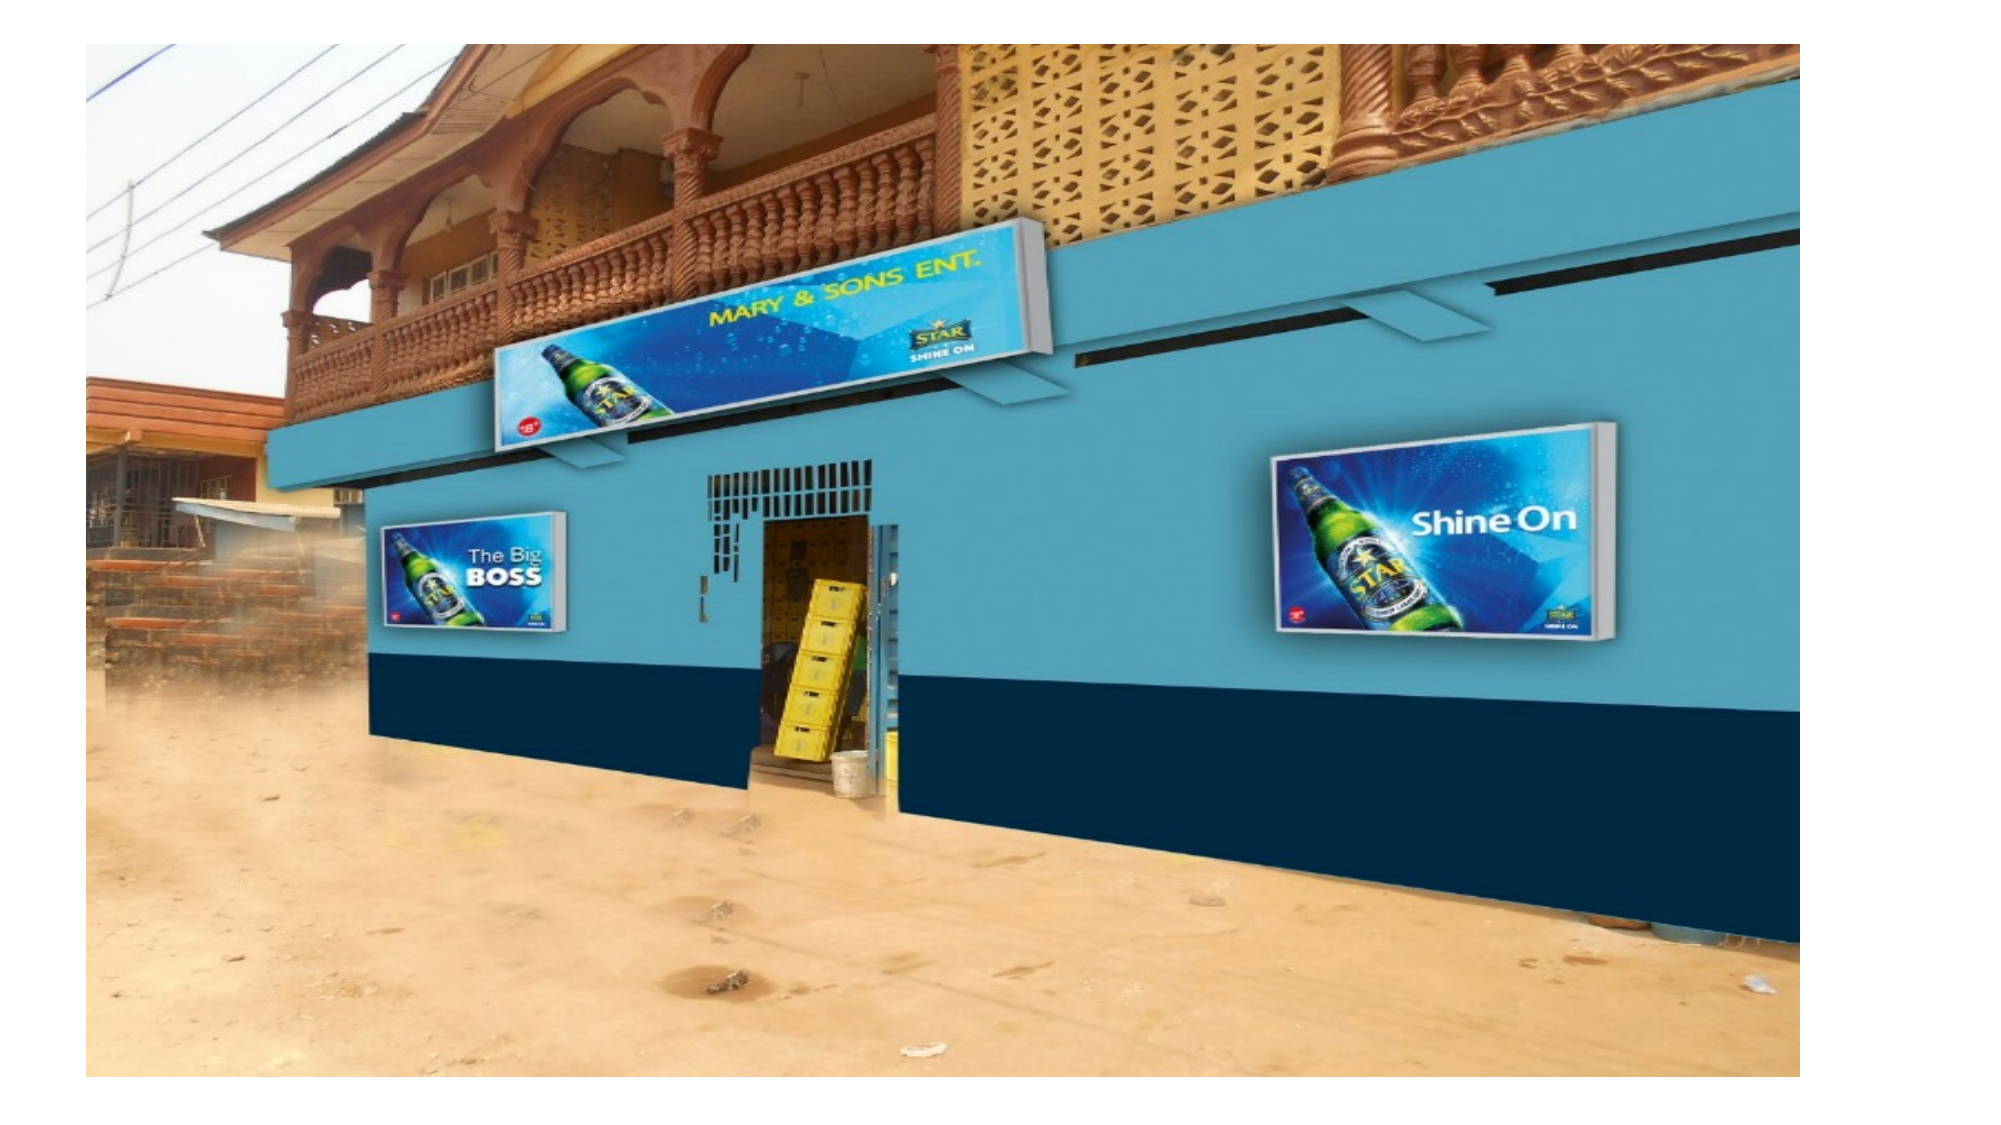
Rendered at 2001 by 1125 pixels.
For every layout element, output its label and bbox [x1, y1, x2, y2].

picture [86, 44, 1800, 1077]
